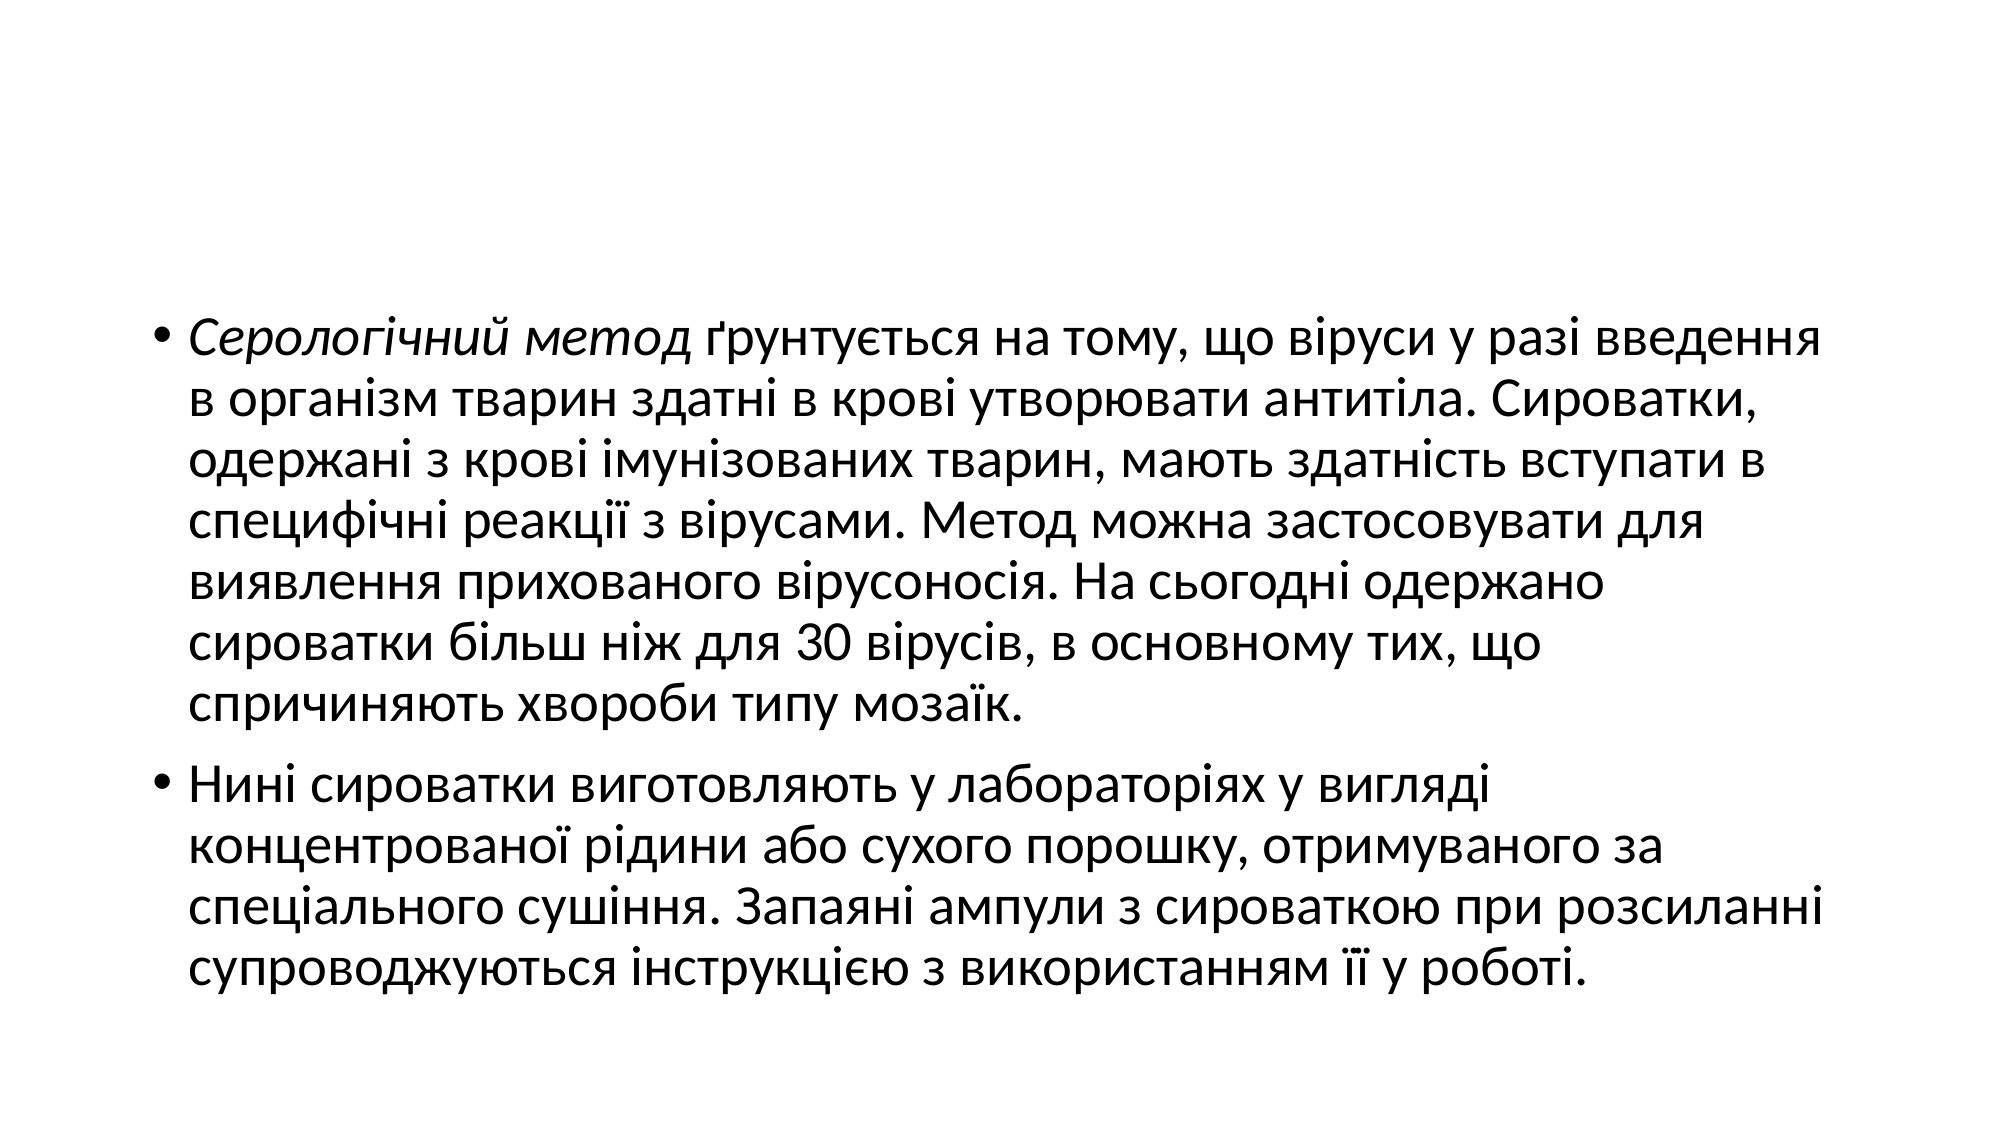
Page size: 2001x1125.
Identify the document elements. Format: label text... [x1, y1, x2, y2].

list Серологічний метод ґрунтується на тому, що віруси у разі введення в організм тварин здатні в крові утворювати антитіла. Сироватки, одержані з крові імунізованих тварин, мають здатність вступати в специфічні реакції з вірусами. Метод можна застосовувати для виявлення прихованого вірусоносія. На сьогодні одержано сироватки більш ніж для 30 вірусів, в основному тих, що спричиняють хвороби типу мозаїк. Нині сироватки виготовляють у лабораторіях у вигляді концентрованої рідини або сухого порошку, отримуваного за спеціального сушіння. Запаяні ампули з сироваткою при розсиланні супроводжуються інструкцією з використанням її у роботі. [137, 299, 1863, 1014]
